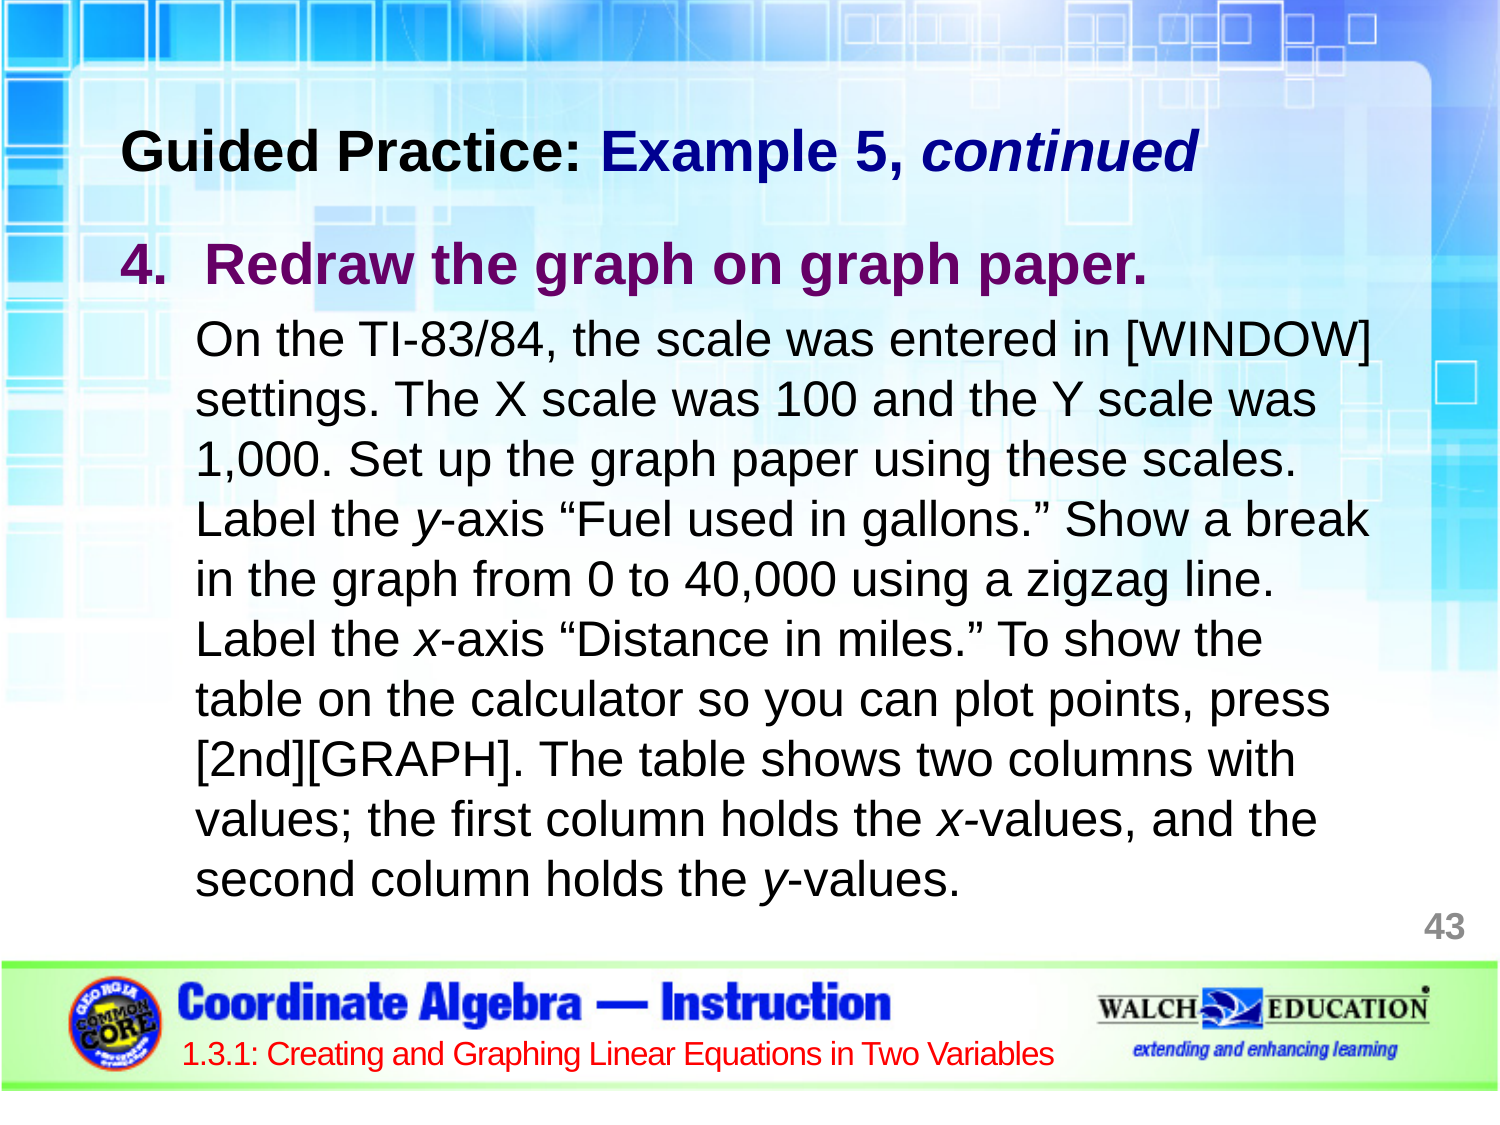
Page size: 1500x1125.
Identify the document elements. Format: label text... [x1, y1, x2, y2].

slide_number 43 [1361, 901, 1481, 949]
list 1.3.1: Creating and Graphing Linear Equations in Two Variables [166, 1024, 1186, 1074]
subtitle Guided Practice: Example 5, continued Redraw the graph on graph paper. On the TI-83/84, the scale was entered in [WINDOW] settings. The X scale was 100 and the Y scale was 1,000. Set up the graph paper using these scales. Label the y-axis “Fuel used in gallons.” Show a break in the graph from 0 to 40,000 using a zigzag line. Label the x-axis “Distance in miles.” To show the table on the calculator so you can plot points, press [2nd][GRAPH]. The table shows two columns with values; the first column holds the x-values, and the second column holds the y-values. [105, 105, 1394, 925]
picture [1, 0, 1500, 1091]
